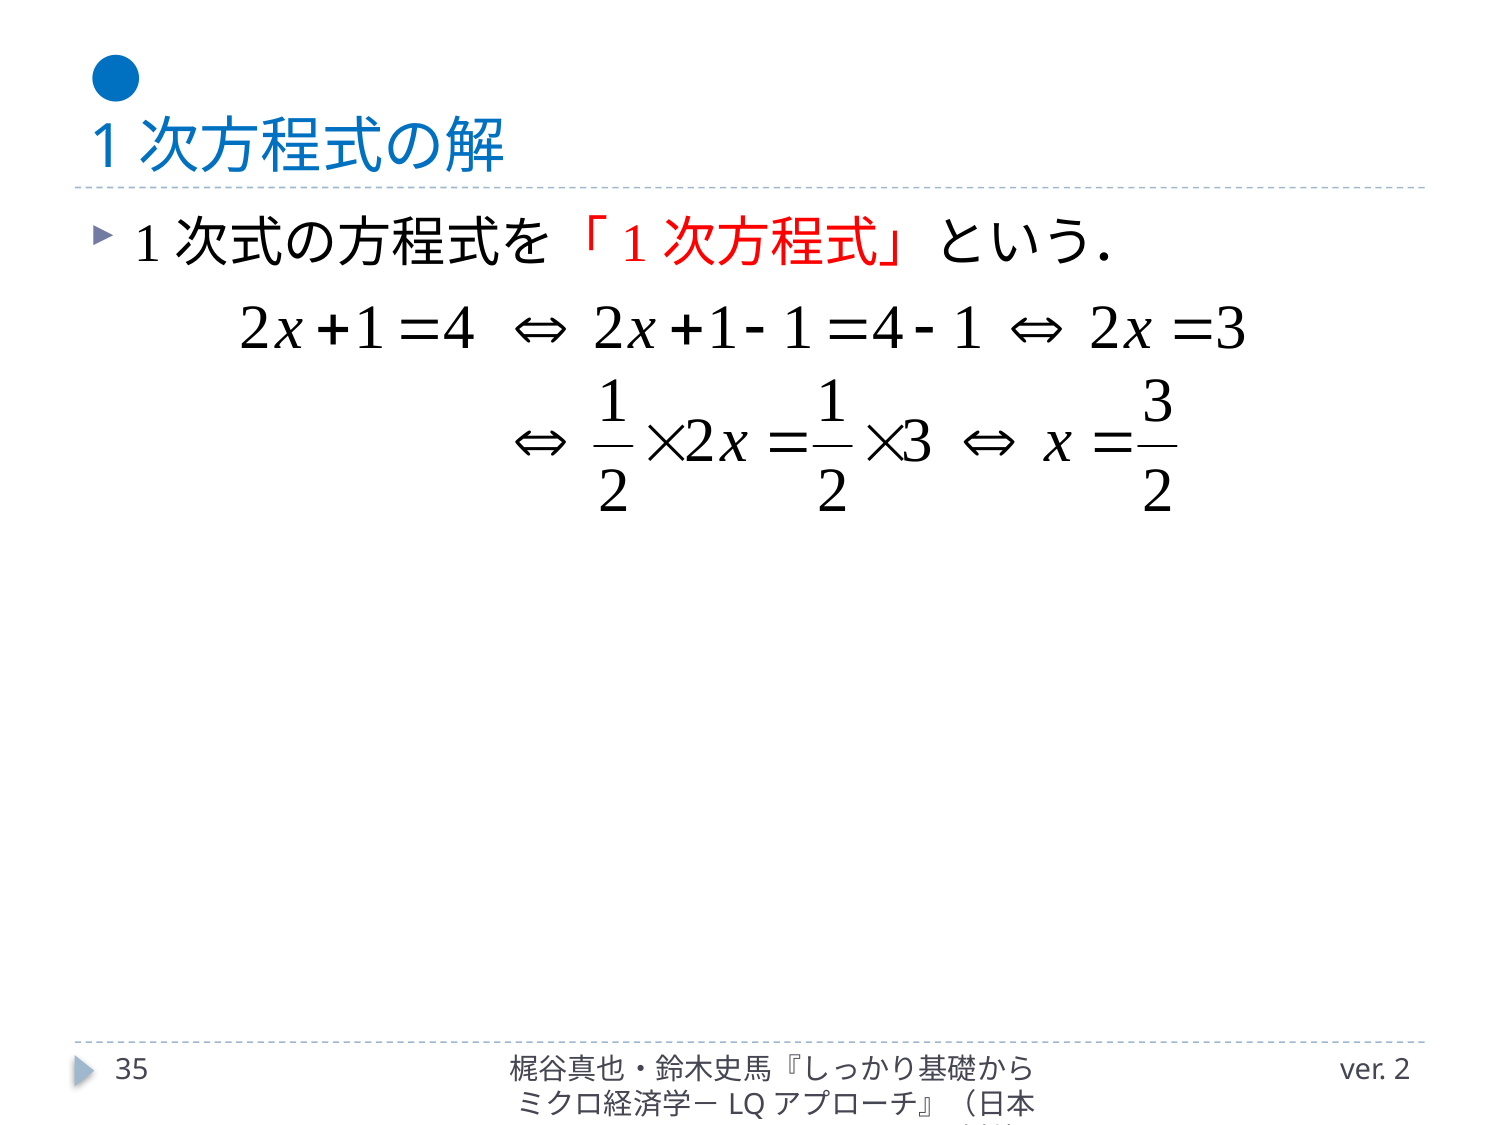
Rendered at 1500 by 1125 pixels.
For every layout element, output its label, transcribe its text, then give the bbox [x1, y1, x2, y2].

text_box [997, 290, 1256, 365]
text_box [229, 290, 489, 365]
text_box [501, 361, 944, 526]
slide_number 35 [100, 1042, 426, 1103]
title ● 1次方程式の解 [75, 24, 1425, 188]
slide_number ver. 2 [1050, 1042, 1426, 1103]
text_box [501, 290, 992, 364]
footer 梶谷真也・鈴木史馬『しっかり基礎からミクロ経済学－LQアプローチ』（日本評論社） [475, 1042, 1050, 1103]
list 1次式の方程式を「1次方程式」という． [75, 200, 1425, 1010]
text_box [949, 361, 1188, 526]
